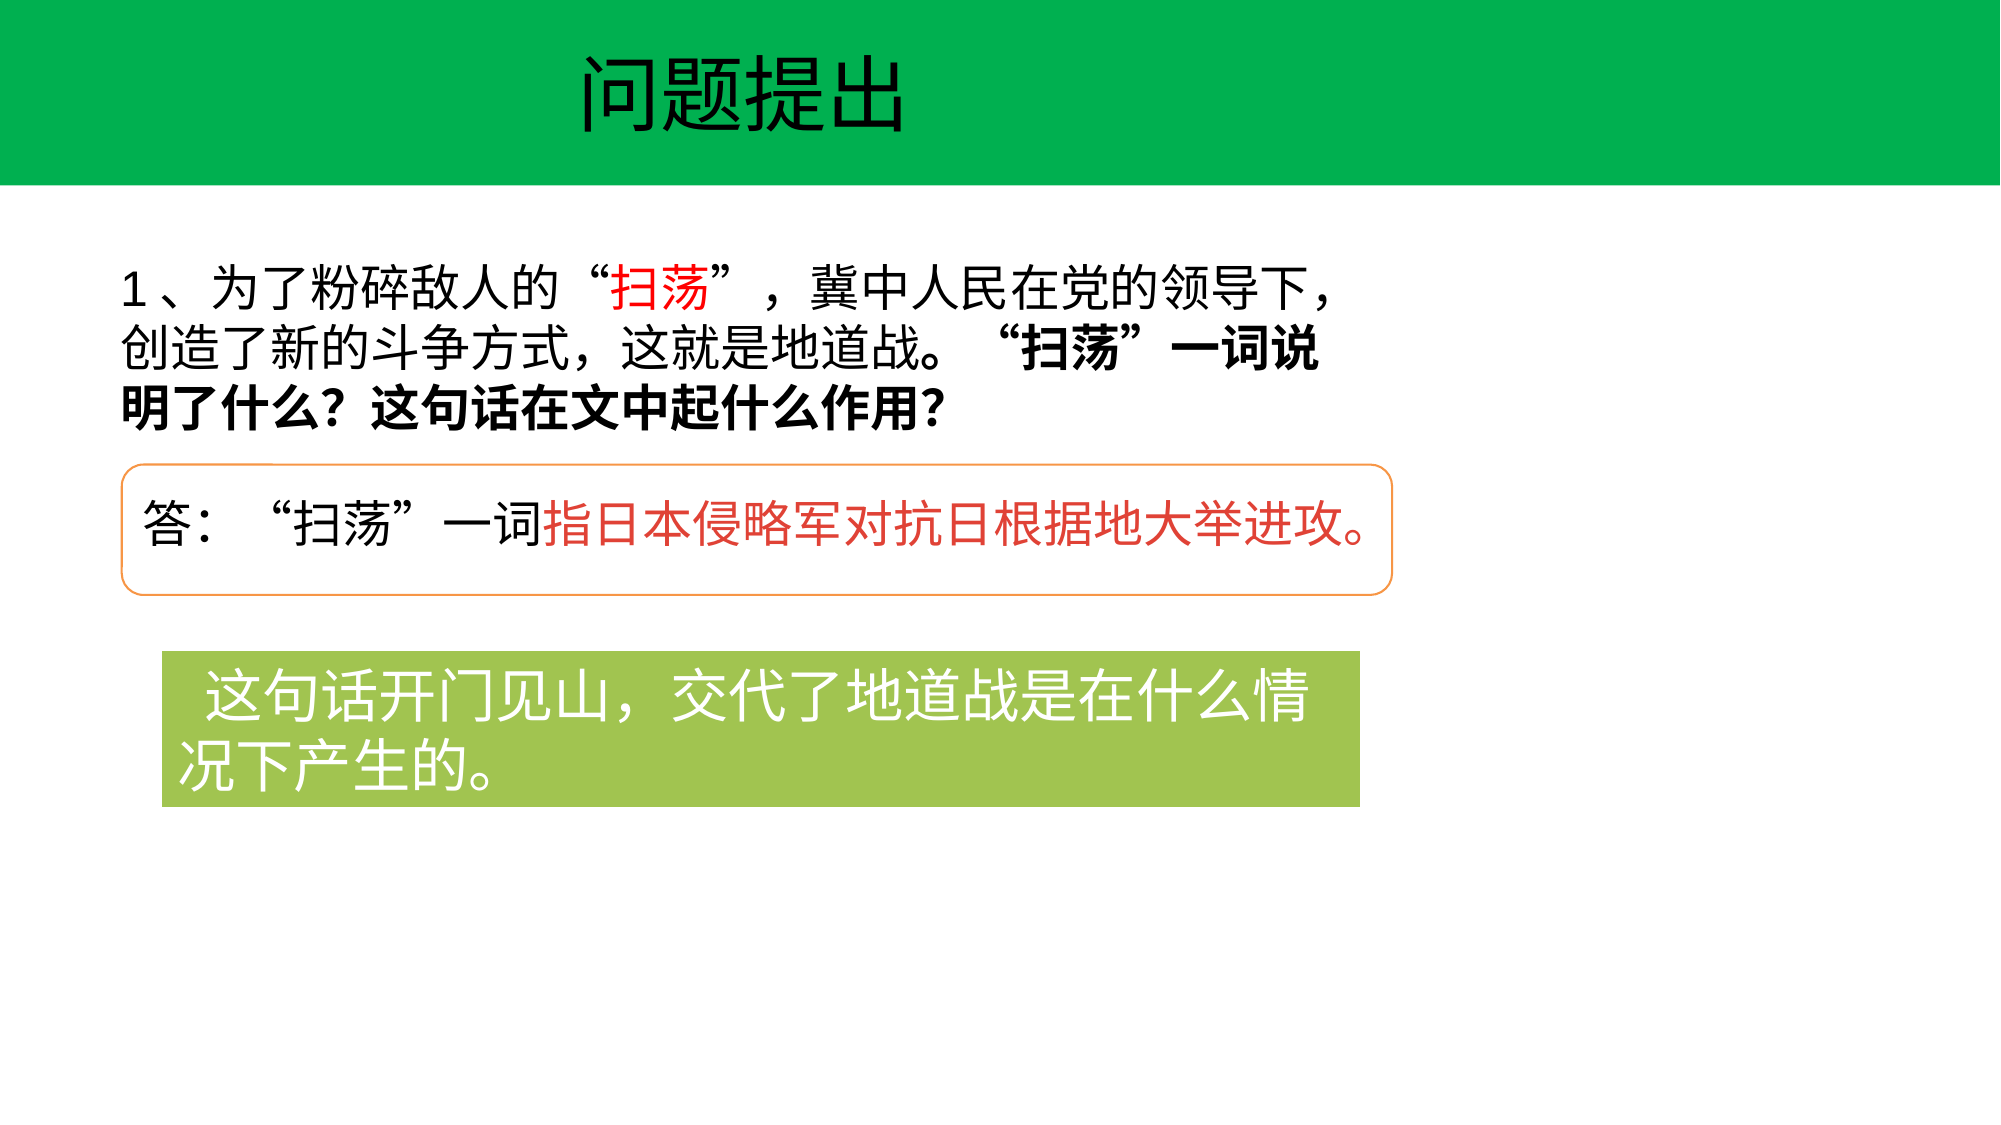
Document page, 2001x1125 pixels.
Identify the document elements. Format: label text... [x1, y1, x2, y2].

text_box 1、为了粉碎敌人的“扫荡”，冀中人民在党的领导下，创造了新的斗争方式，这就是地道战。“扫荡”一词说明了什么？这句话在文中起什么作用？ [105, 249, 1344, 505]
text_box 答：“扫荡”一词指日本侵略军对抗日根据地大举进攻。 [120, 463, 1394, 596]
text_box 这句话开门见山，交代了地道战是在什么情况下产生的。 [162, 651, 1360, 807]
text_box 问题提出 [0, 0, 2000, 187]
